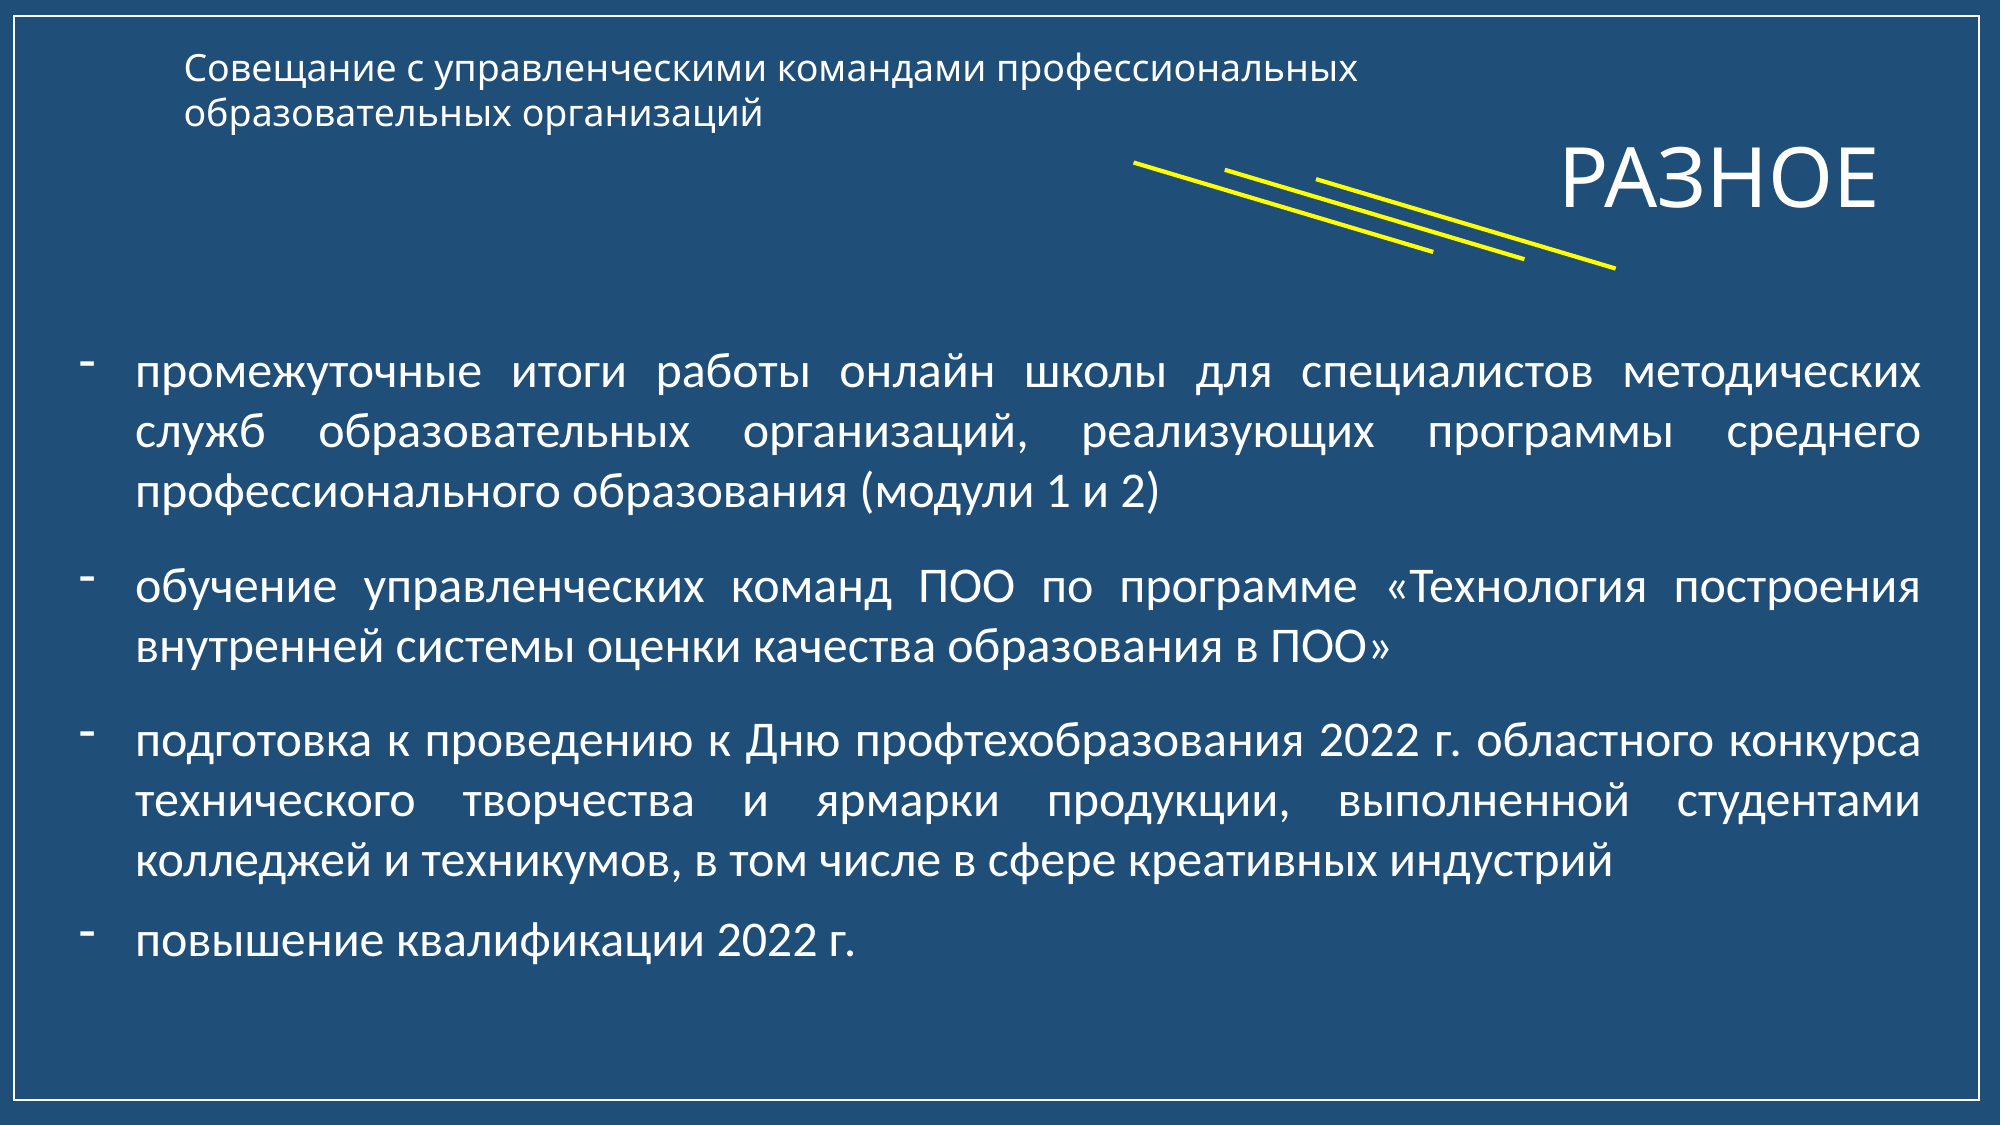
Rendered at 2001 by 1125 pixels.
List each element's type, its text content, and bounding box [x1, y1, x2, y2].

text_box [13, 15, 1980, 1101]
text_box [1133, 162, 1616, 269]
text_box Совещание с управленческими командами профессиональных образовательных организаций [168, 36, 1384, 142]
text_box промежуточные итоги работы онлайн школы для специалистов методических служб образовательных организаций, реализующих программы среднего профессионального образования (модули 1 и 2) обучение управленческих команд ПОО по программе «Технология построения внутренней системы оценки качества образования в ПОО» подготовка к проведению к Дню профтехобразования 2022 г. областного конкурса технического творчества и ярмарки продукции, выполненной студентами колледжей и техникумов, в том числе в сфере креативных индустрий повышение квалификации 2022 г. [64, 329, 1937, 1062]
